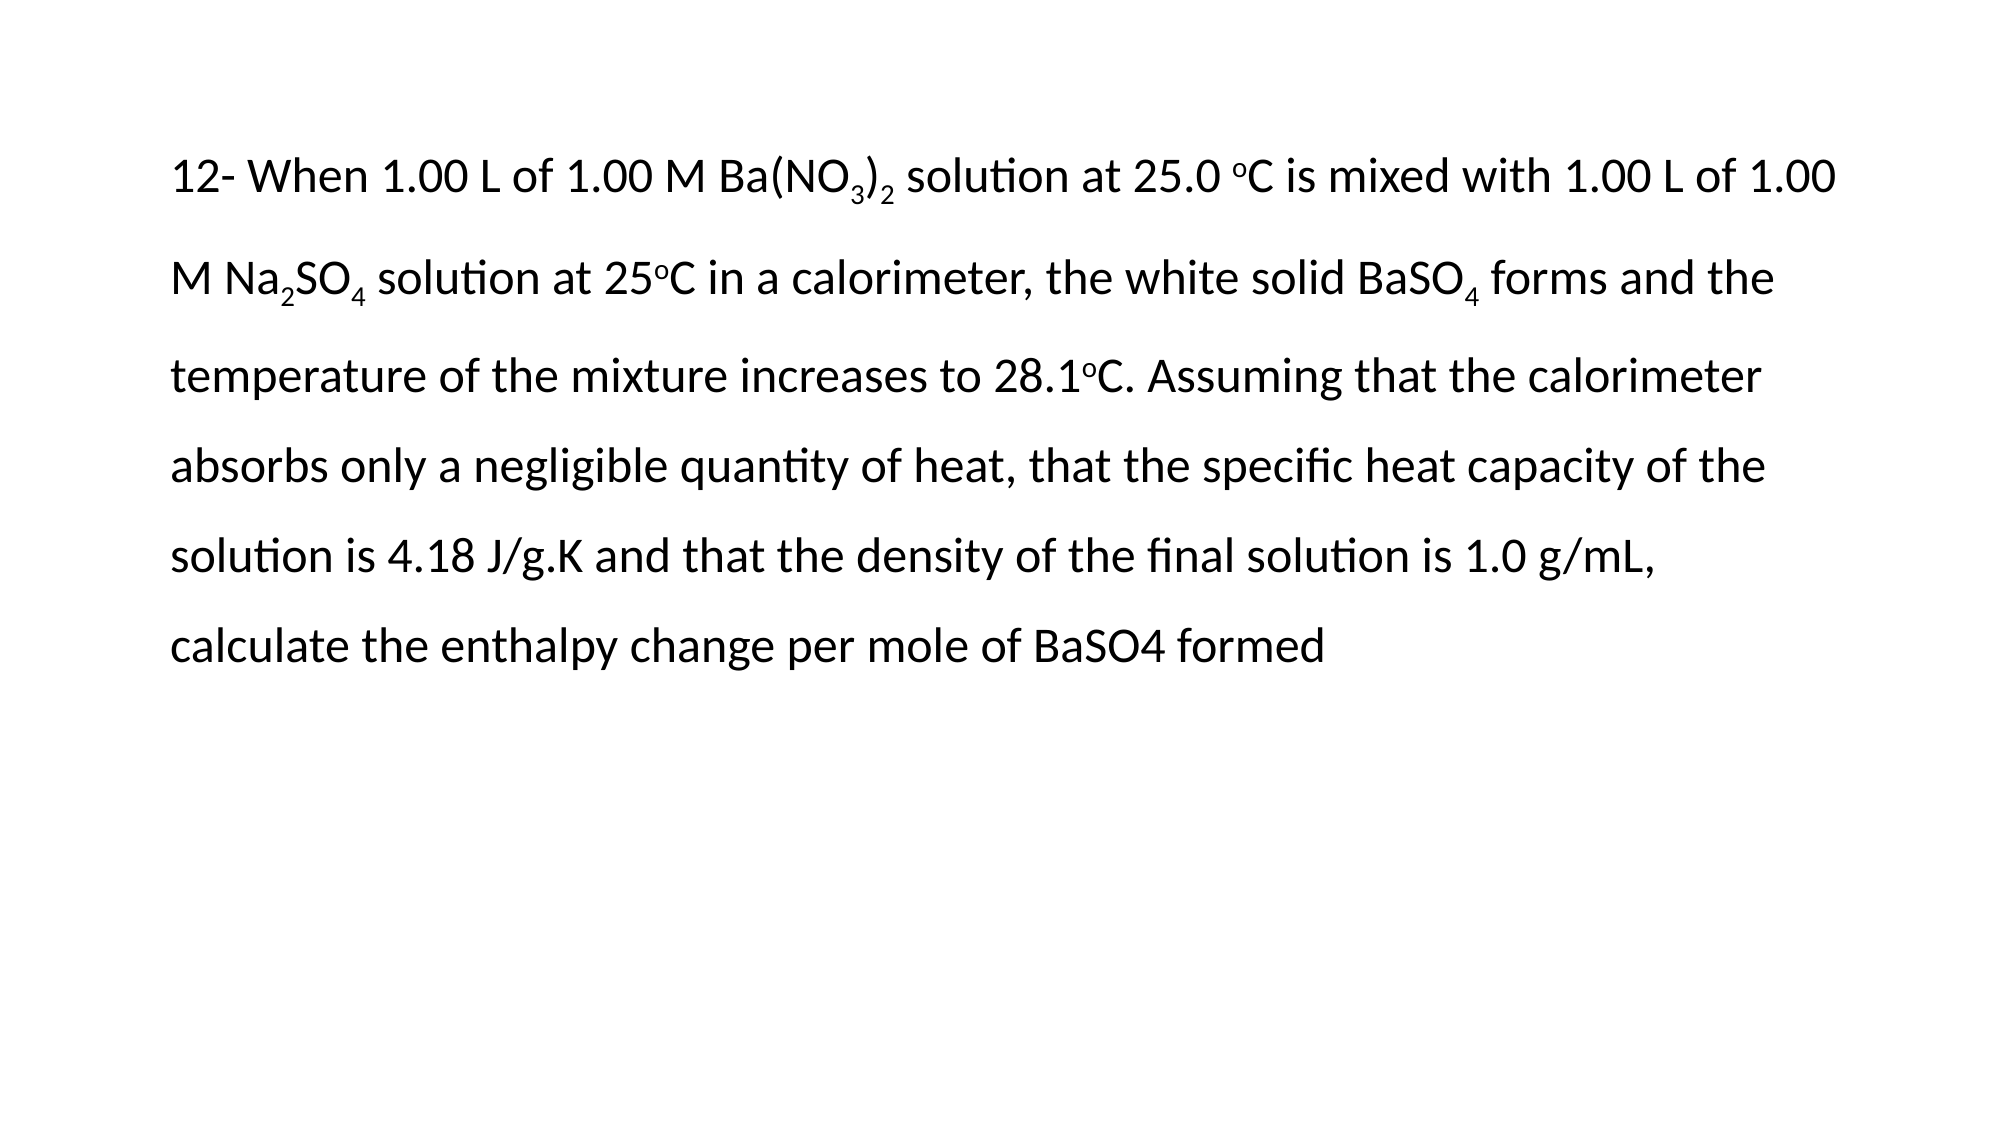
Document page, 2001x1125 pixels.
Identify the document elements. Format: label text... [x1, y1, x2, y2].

text_box 12- When 1.00 L of 1.00 M Ba(NO3)2 solution at 25.0 oC is mixed with 1.00 L of 1.00 M Na2SO4 solution at 25oC in a calorimeter, the white solid BaSO4 forms and the temperature of the mixture increases to 28.1oC. Assuming that the calorimeter absorbs only a negligible quantity of heat, that the specific heat capacity of the solution is 4.18 J/g.K and that the density of the final solution is 1.0 g/mL, calculate the enthalpy change per mole of BaSO4 formed [155, 100, 1863, 680]
